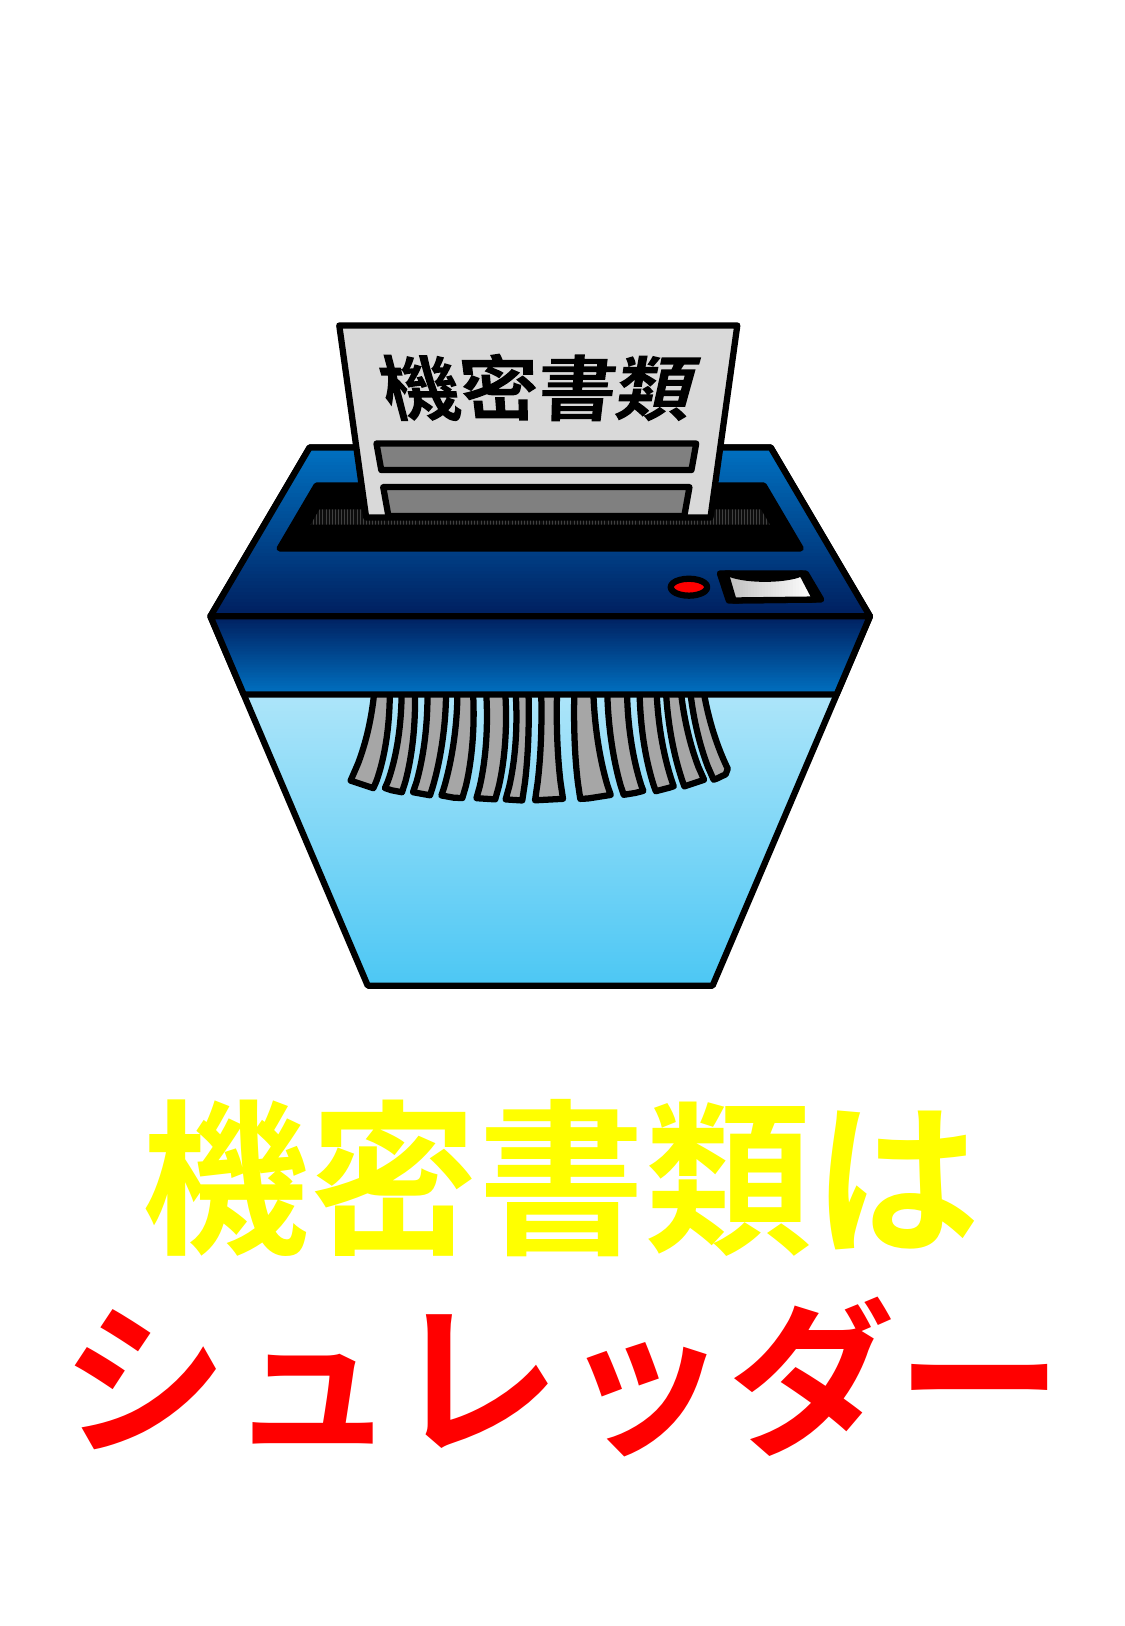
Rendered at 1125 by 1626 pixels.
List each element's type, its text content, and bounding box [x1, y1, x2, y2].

text_box 機密書類は シュレッダー [0, 1067, 1125, 1483]
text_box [210, 325, 871, 986]
